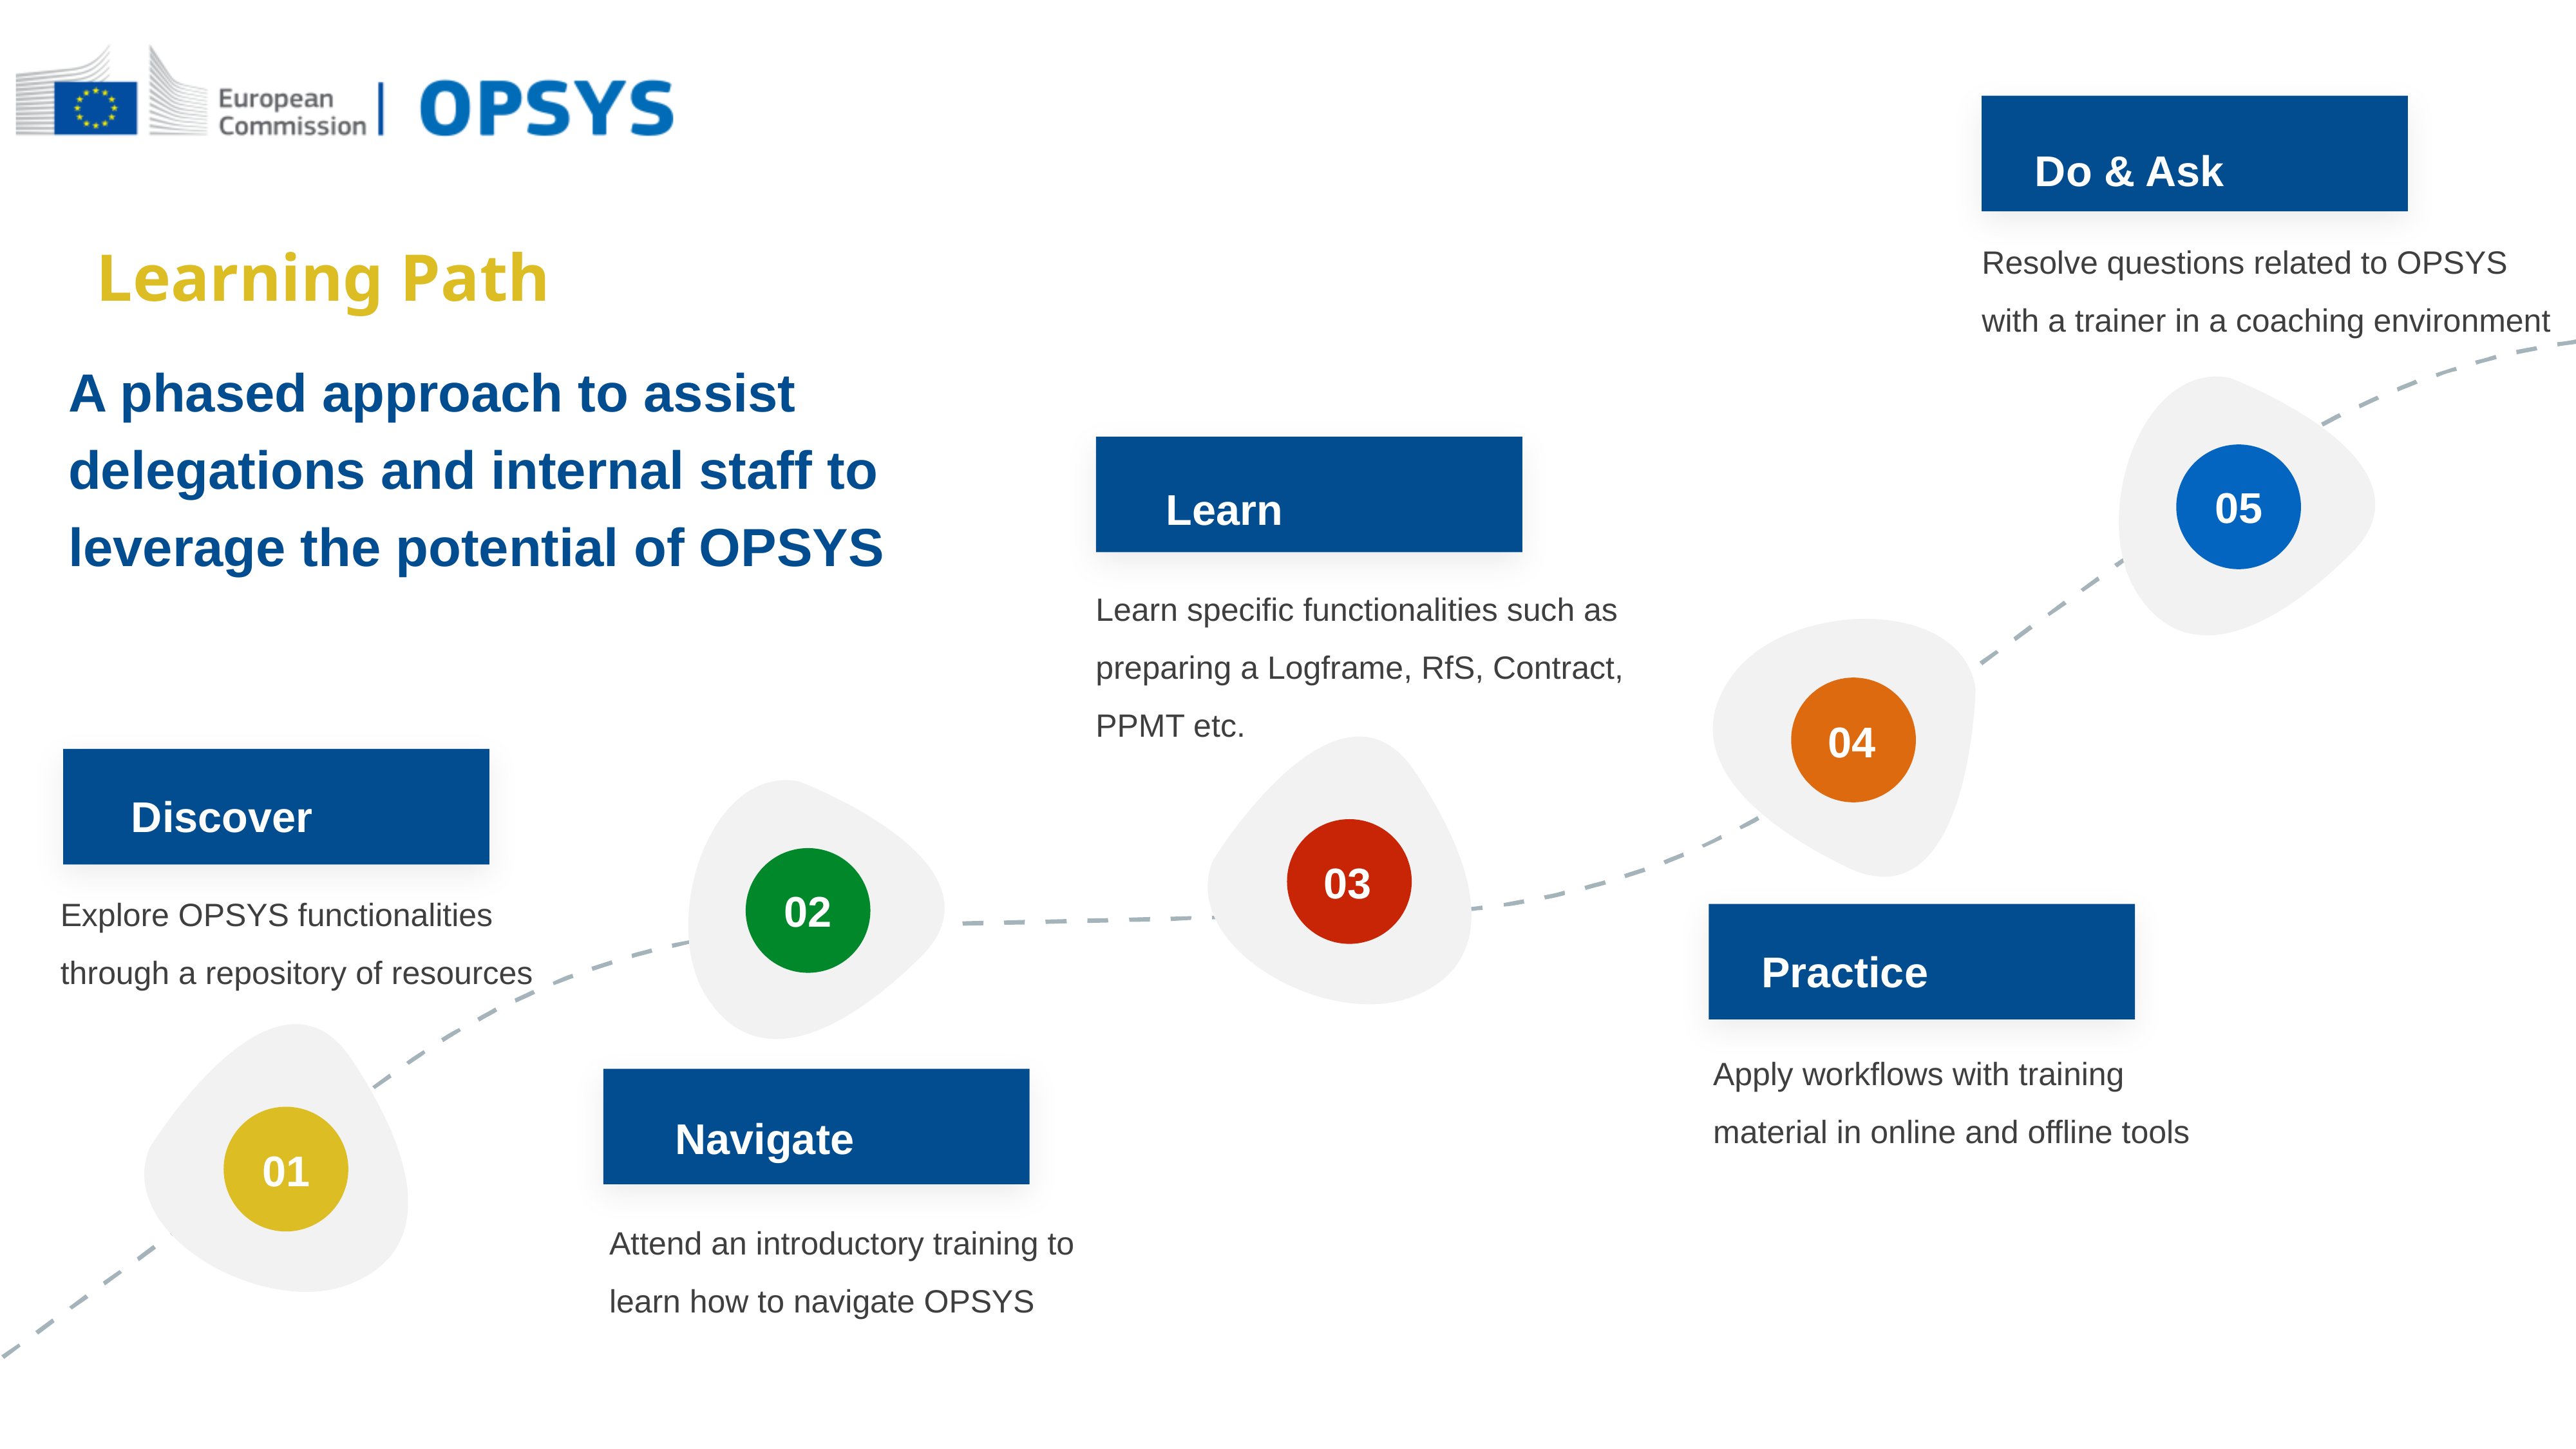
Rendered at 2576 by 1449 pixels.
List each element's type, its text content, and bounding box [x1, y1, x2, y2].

text_box [672, 940, 689, 948]
text_box [1803, 776, 1905, 802]
text_box [688, 780, 945, 1039]
text_box A phased approach to assist delegations and internal staff to leverage the potential of OPSYS [62, 340, 1043, 583]
text_box [1298, 819, 1401, 846]
text_box [1472, 905, 1483, 911]
text_box [1045, 919, 1067, 924]
text_box [234, 1106, 337, 1133]
text_box [2080, 576, 2100, 592]
text_box 05 [2178, 471, 2300, 542]
text_box [102, 1270, 122, 1286]
text_box [1584, 880, 1606, 891]
text_box [2188, 444, 2290, 471]
text_box Do & Ask [2005, 108, 2255, 205]
text_box [603, 1068, 1030, 1184]
text_box [1170, 916, 1192, 922]
text_box [234, 1205, 337, 1232]
text_box Navigate [639, 1075, 890, 1173]
text_box [591, 960, 613, 971]
text_box [756, 945, 860, 973]
text_box [406, 1050, 426, 1065]
text_box [1095, 437, 1522, 553]
text_box [1, 1343, 21, 1359]
text_box [1087, 918, 1109, 923]
text_box [1624, 867, 1646, 878]
text_box Learning Path [43, 231, 605, 319]
picture [15, 0, 674, 176]
text_box [1701, 835, 1723, 848]
text_box Discover [97, 754, 347, 851]
text_box 01 [225, 1133, 346, 1205]
text_box [69, 1294, 89, 1310]
text_box [1503, 899, 1524, 907]
text_box [1298, 918, 1401, 944]
text_box [515, 990, 536, 1003]
text_box [1712, 618, 1976, 877]
text_box [1709, 904, 2136, 1019]
text_box [2475, 355, 2497, 365]
text_box [144, 1024, 408, 1292]
text_box [2358, 395, 2380, 409]
text_box 02 [747, 874, 869, 945]
text_box [1003, 920, 1025, 925]
text_box [2321, 413, 2342, 427]
text_box [1663, 852, 1685, 865]
text_box [1739, 816, 1760, 829]
text_box Attend an introductory training to learn how to navigate OPSYS [600, 1193, 1135, 1329]
text_box [1802, 677, 1905, 705]
text_box [2187, 542, 2290, 569]
text_box [1913, 720, 1916, 760]
text_box [2570, 339, 2576, 345]
text_box [1208, 753, 1472, 1005]
text_box [2047, 600, 2067, 616]
text_box [440, 1028, 461, 1043]
text_box [1129, 916, 1150, 922]
text_box Apply workflows with training material in online and offline tools [1703, 1024, 2235, 1160]
text_box [477, 1007, 498, 1022]
text_box [2516, 348, 2538, 355]
text_box 03 [1287, 846, 1408, 918]
text_box Learn [1099, 447, 1350, 544]
text_box Learn specific functionalities such as preparing a Logframe, RfS, Contract, PPMT etc. [1086, 560, 1698, 753]
text_box Practice [1719, 909, 1970, 1006]
text_box [2396, 379, 2418, 392]
text_box [1408, 861, 1412, 902]
text_box [2436, 366, 2458, 377]
text_box [35, 1318, 55, 1335]
text_box [1982, 95, 2408, 212]
text_box [1544, 890, 1566, 900]
text_box [2013, 625, 2033, 641]
text_box Resolve questions related to OPSYS with a trainer in a coaching environment [1972, 213, 2570, 348]
text_box 04 [1791, 705, 1913, 776]
text_box [962, 920, 984, 926]
text_box [757, 848, 859, 874]
text_box [2114, 558, 2124, 568]
text_box [63, 748, 489, 865]
text_box [2119, 376, 2376, 636]
text_box Explore OPSYS functionalities through a repository of resources [51, 865, 565, 1001]
text_box [1979, 650, 1999, 665]
text_box [137, 1245, 156, 1262]
text_box [372, 1074, 392, 1090]
text_box [631, 948, 653, 958]
text_box [553, 974, 574, 985]
